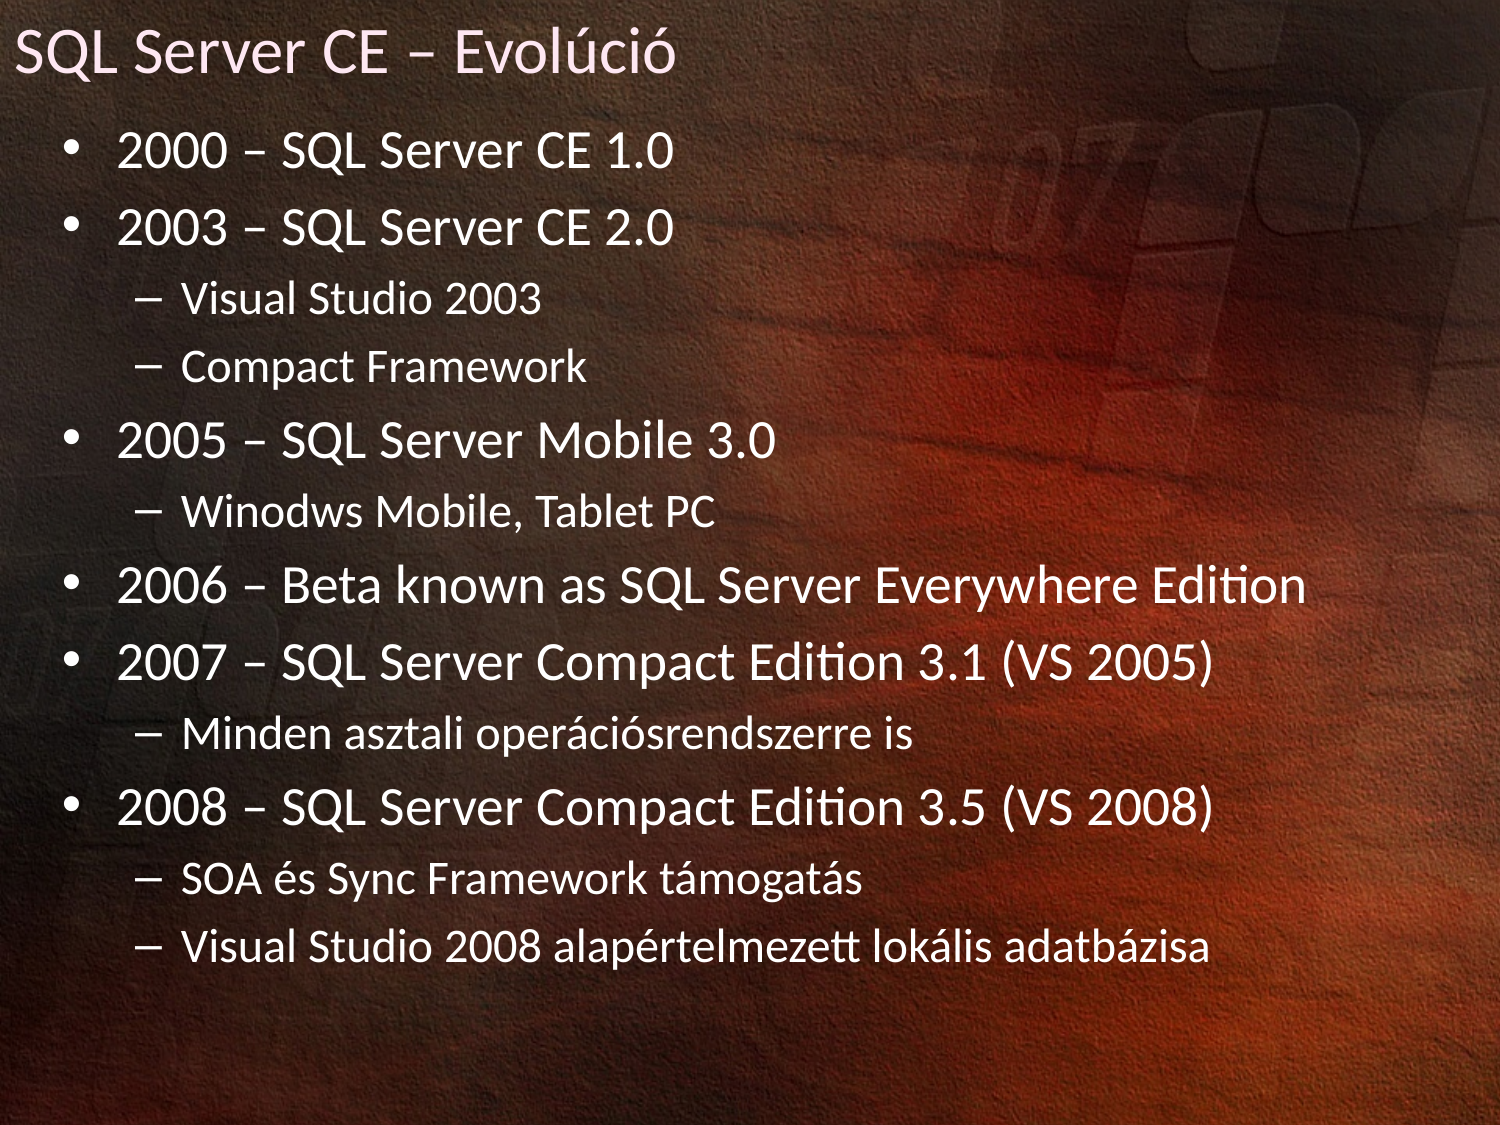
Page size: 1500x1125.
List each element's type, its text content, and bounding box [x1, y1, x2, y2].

picture [0, 0, 1500, 1125]
text_box SQL Server CE – Evolúció [0, 0, 1161, 95]
list 2000 – SQL Server CE 1.0 2003 – SQL Server CE 2.0 Visual Studio 2003 Compact Framework 2005 – SQL Server Mobile 3.0 Winodws Mobile, Tablet PC 2006 – Beta known as SQL Server Everywhere Edition 2007 – SQL Server Compact Edition 3.1 (VS 2005) Minden asztali operációsrendszerre is 2008 – SQL Server Compact Edition 3.5 (VS 2008) SOA és Sync Framework támogatás Visual Studio 2008 alapértelmezett lokális adatbázisa [46, 105, 1462, 997]
